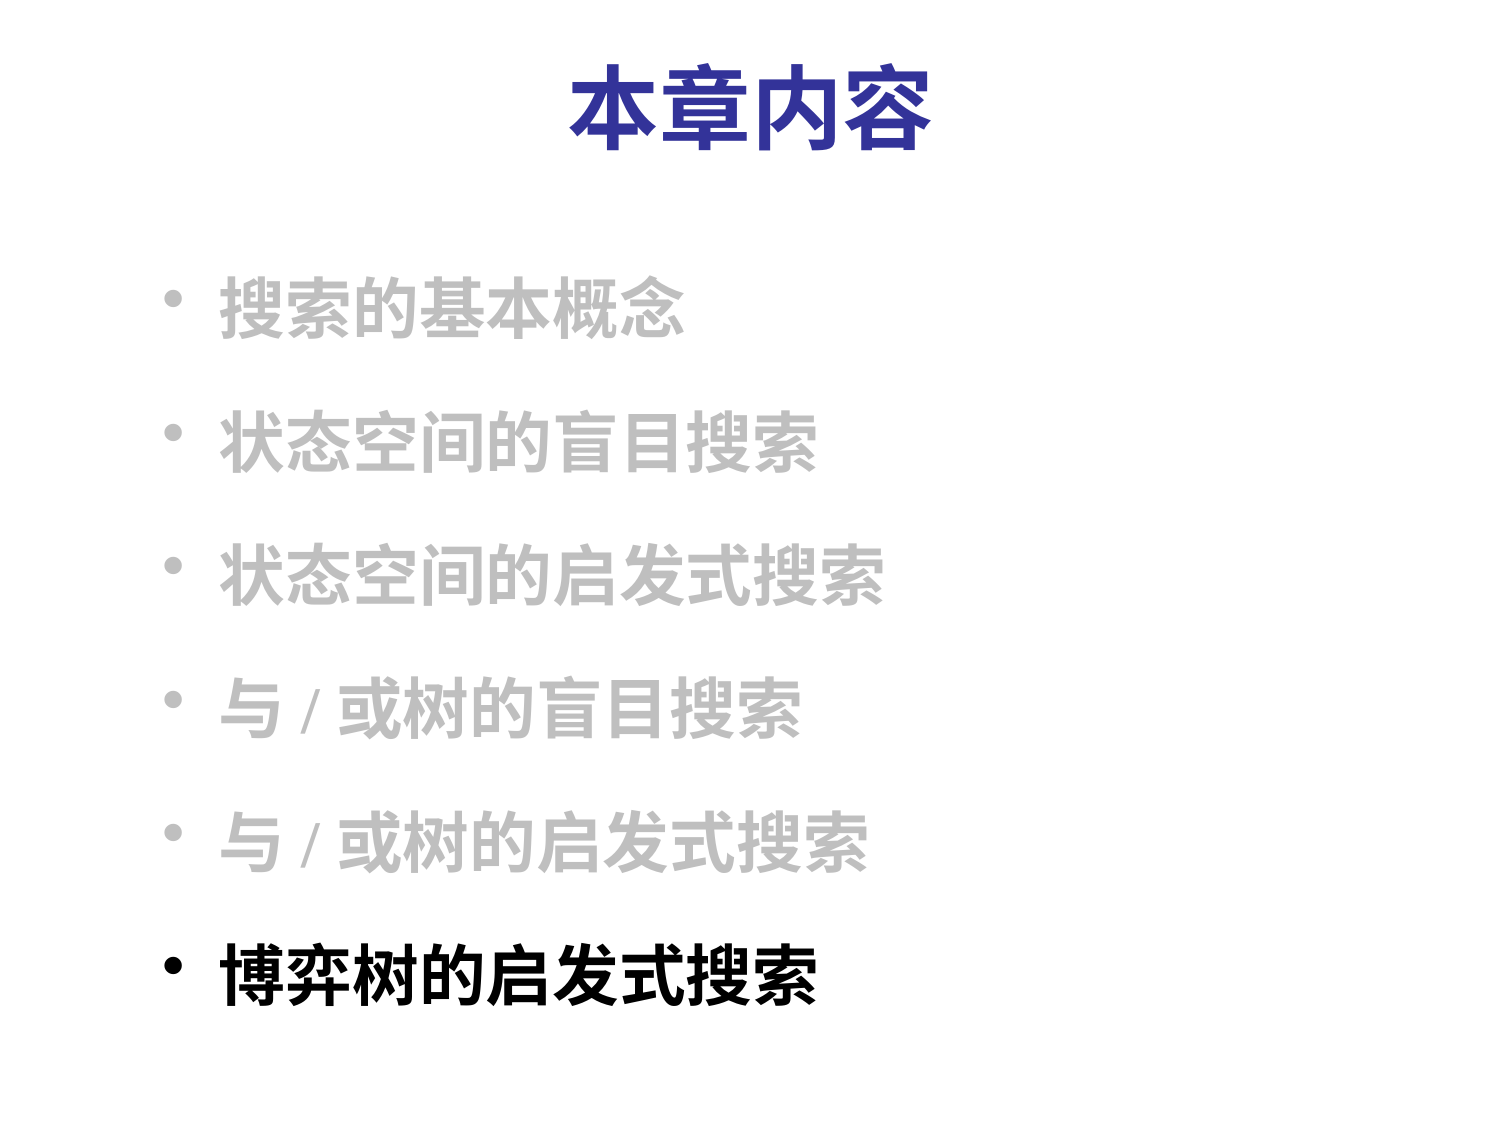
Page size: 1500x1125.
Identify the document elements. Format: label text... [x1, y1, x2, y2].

title 本章内容 [77, 31, 1425, 181]
list 搜索的基本概念 状态空间的盲目搜索 状态空间的启发式搜索 与/或树的盲目搜索 与/或树的启发式搜索 博弈树的启发式搜索 [147, 243, 1425, 1094]
